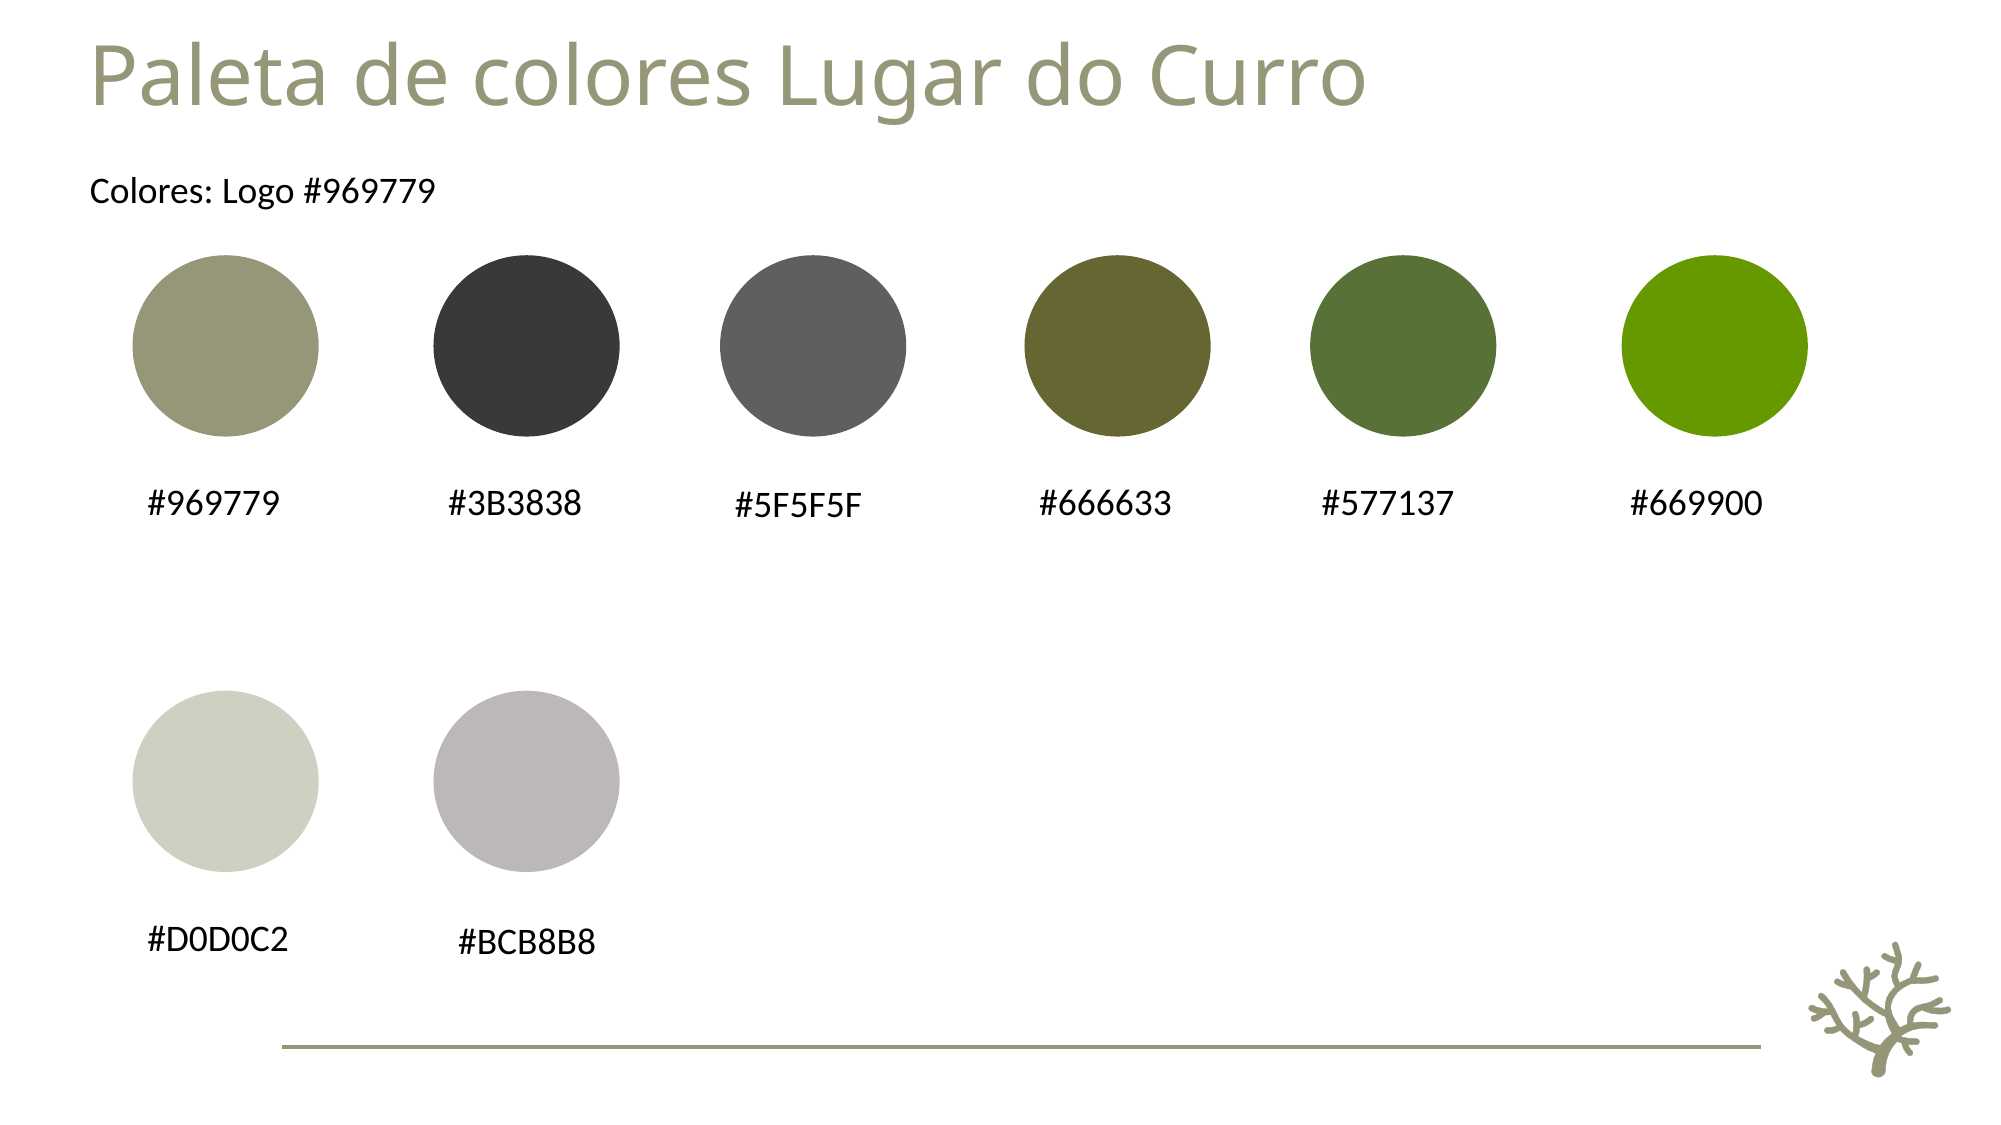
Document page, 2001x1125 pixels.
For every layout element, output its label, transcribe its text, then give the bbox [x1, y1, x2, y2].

text_box [131, 689, 320, 874]
text_box [131, 254, 320, 438]
text_box [432, 254, 621, 438]
text_box #D0D0C2 [132, 906, 367, 967]
text_box [1620, 254, 1809, 438]
text_box [1309, 254, 1498, 438]
text_box Paleta de colores Lugar do Curro [73, 1, 1804, 132]
text_box #669900 [1615, 471, 1850, 531]
picture [1803, 934, 1955, 1085]
text_box #969779 [132, 471, 367, 531]
text_box #5F5F5F [720, 472, 954, 533]
text_box #3B3838 [433, 471, 668, 531]
text_box #666633 [1024, 471, 1259, 531]
text_box #577137 [1306, 471, 1541, 531]
text_box [1023, 254, 1212, 438]
text_box [432, 689, 621, 874]
text_box Colores: Logo #969779 [74, 158, 982, 219]
text_box [719, 254, 908, 438]
text_box #BCB8B8 [443, 909, 678, 969]
